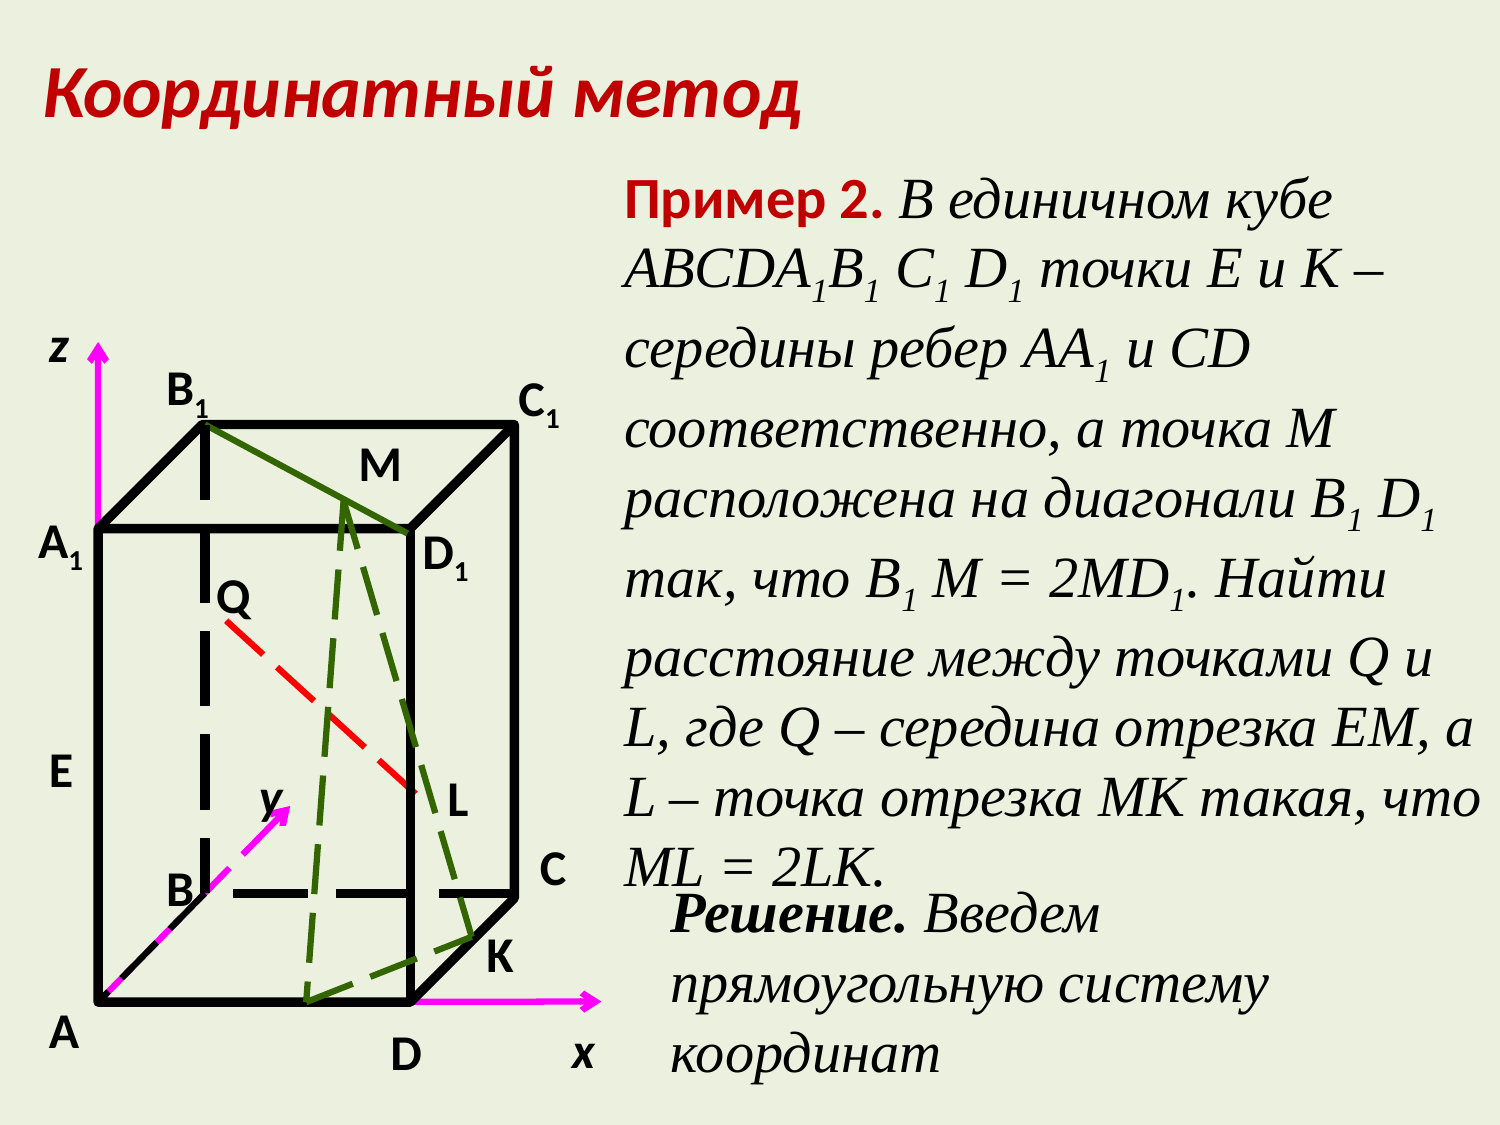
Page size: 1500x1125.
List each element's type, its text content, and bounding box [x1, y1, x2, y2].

text_box Координатный метод [27, 35, 818, 141]
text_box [23, 304, 622, 1084]
text_box Пример 2. В единичном кубе ABCDA1B1 C1 D1 точки E и K – середины ребер AA1 и CD соответственно, а точка M расположена на диагонали B1 D1 так, что B1 M = 2MD1. Найти расстояние между точками Q и L, где Q – середина отрезка ЕМ, а L – точка отрезка МК такая, что ML = 2LK. [609, 152, 1500, 906]
text_box Решение. Введем прямоугольную систему координат [656, 906, 1500, 1092]
